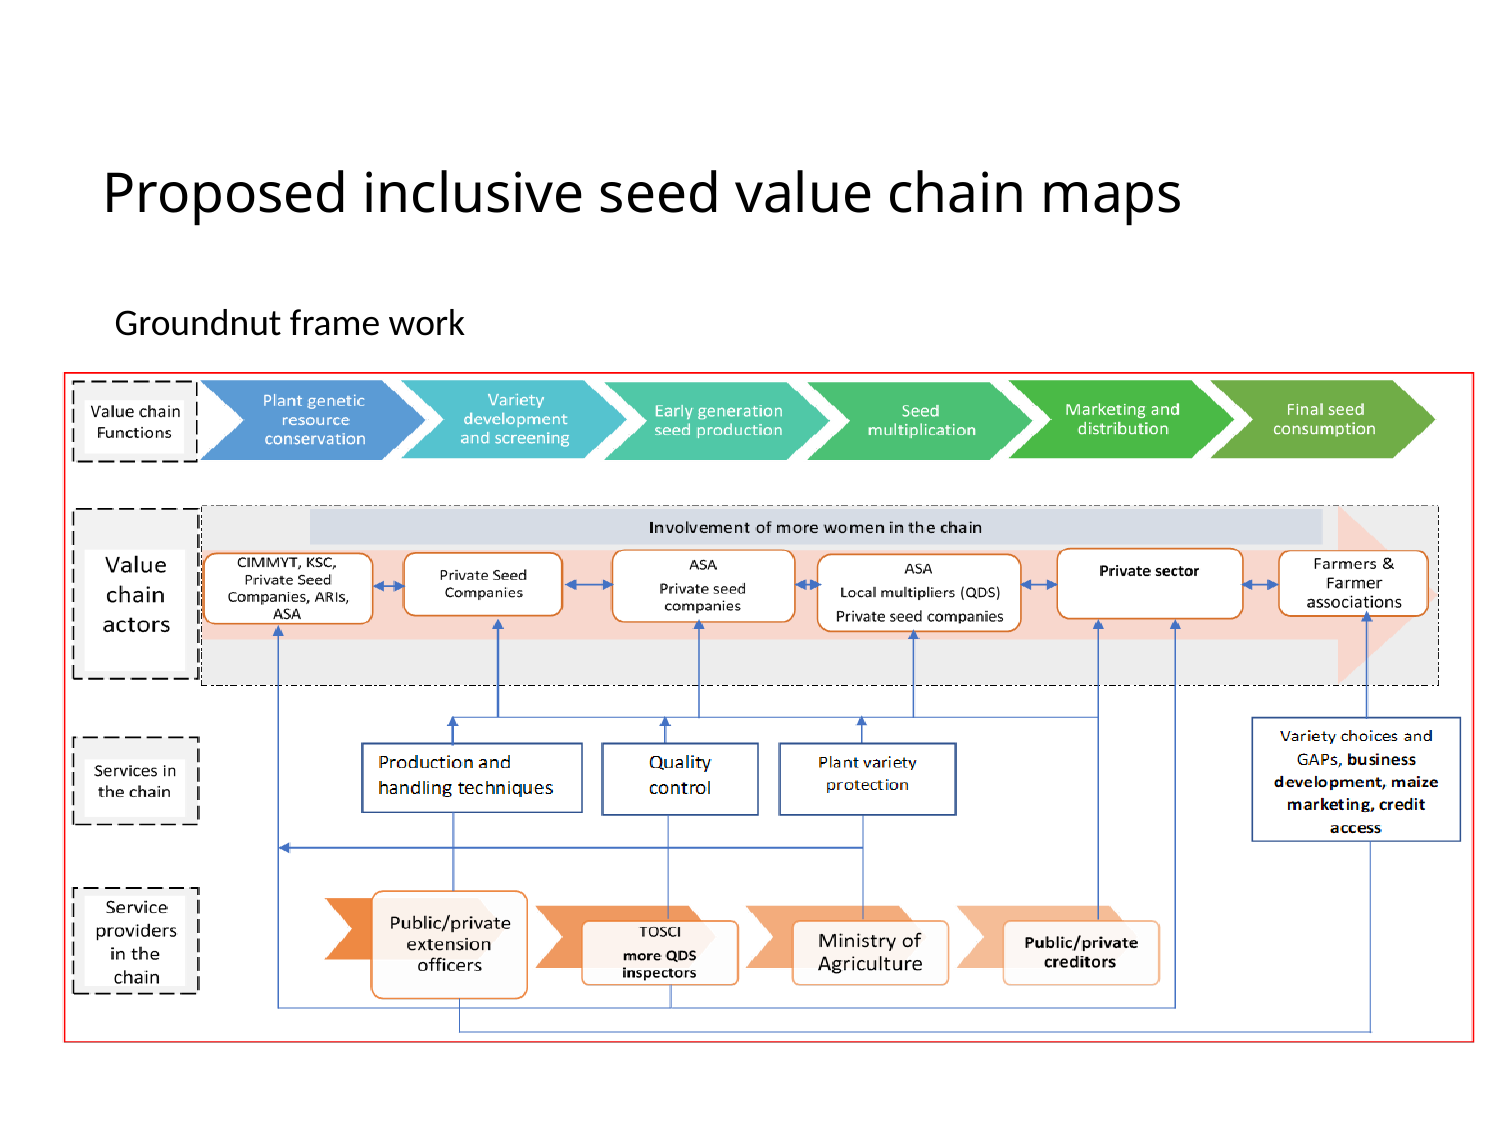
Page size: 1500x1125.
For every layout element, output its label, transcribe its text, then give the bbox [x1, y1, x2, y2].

subtitle Proposed inclusive seed value chain maps [87, 149, 1213, 275]
text_box Groundnut frame work [99, 290, 563, 332]
picture [23, 333, 1477, 1044]
